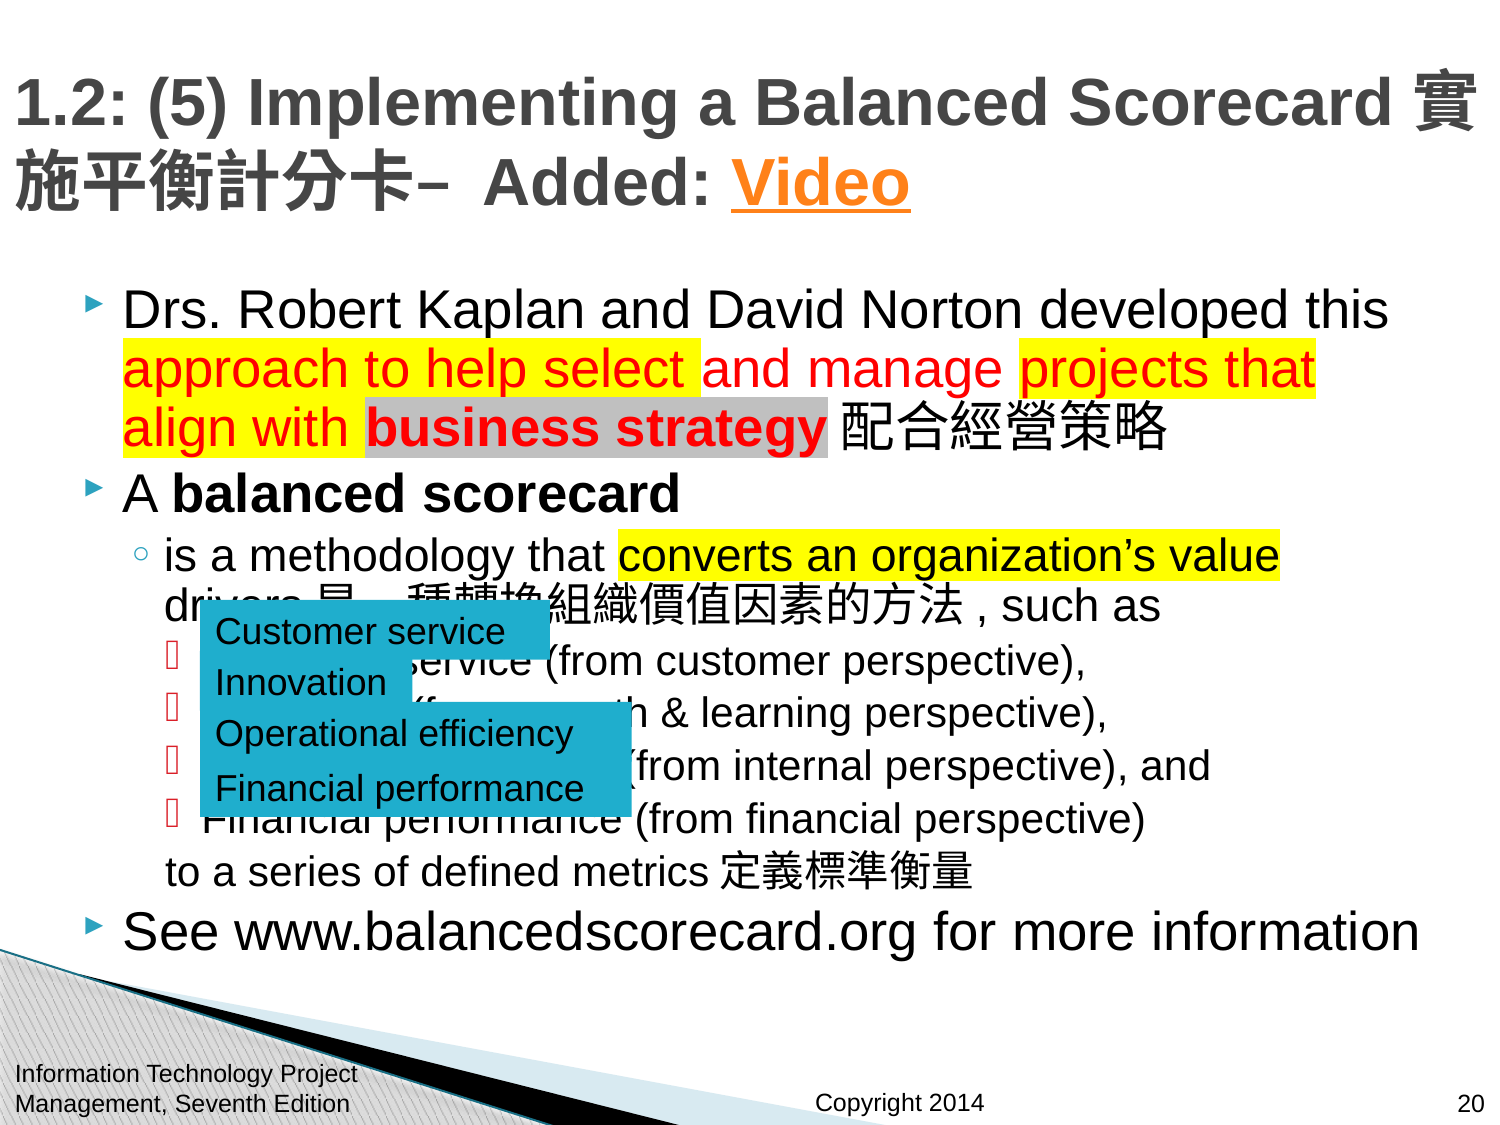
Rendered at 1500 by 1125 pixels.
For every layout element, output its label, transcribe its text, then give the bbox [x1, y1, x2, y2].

text_box Innovation [199, 650, 413, 711]
list Drs. Robert Kaplan and David Norton developed this approach to help select and manage projects that align with business strategy配合經營策略 A balanced scorecard is a methodology that converts an organization’s value drivers是一種轉換組織價值因素的方法, such as Customer service (from customer perspective), Innovation (from growth & learning perspective), Operational efficiency (from internal perspective), and Financial performance (from financial perspective) to a series of defined metrics定義標準衡量 See www.balancedscorecard.org for more information [50, 273, 1438, 1024]
text_box Operational efficiency [200, 701, 632, 757]
slide_number 20 [1412, 1065, 1500, 1125]
footer Information Technology Project Management, Seventh Edition [0, 1065, 386, 1125]
title 1.2: (5) Implementing a Balanced Scorecard實施平衡計分卡– Added: Video [0, 45, 1500, 233]
text_box Financial performance [200, 757, 632, 817]
text_box Customer service [200, 599, 550, 660]
